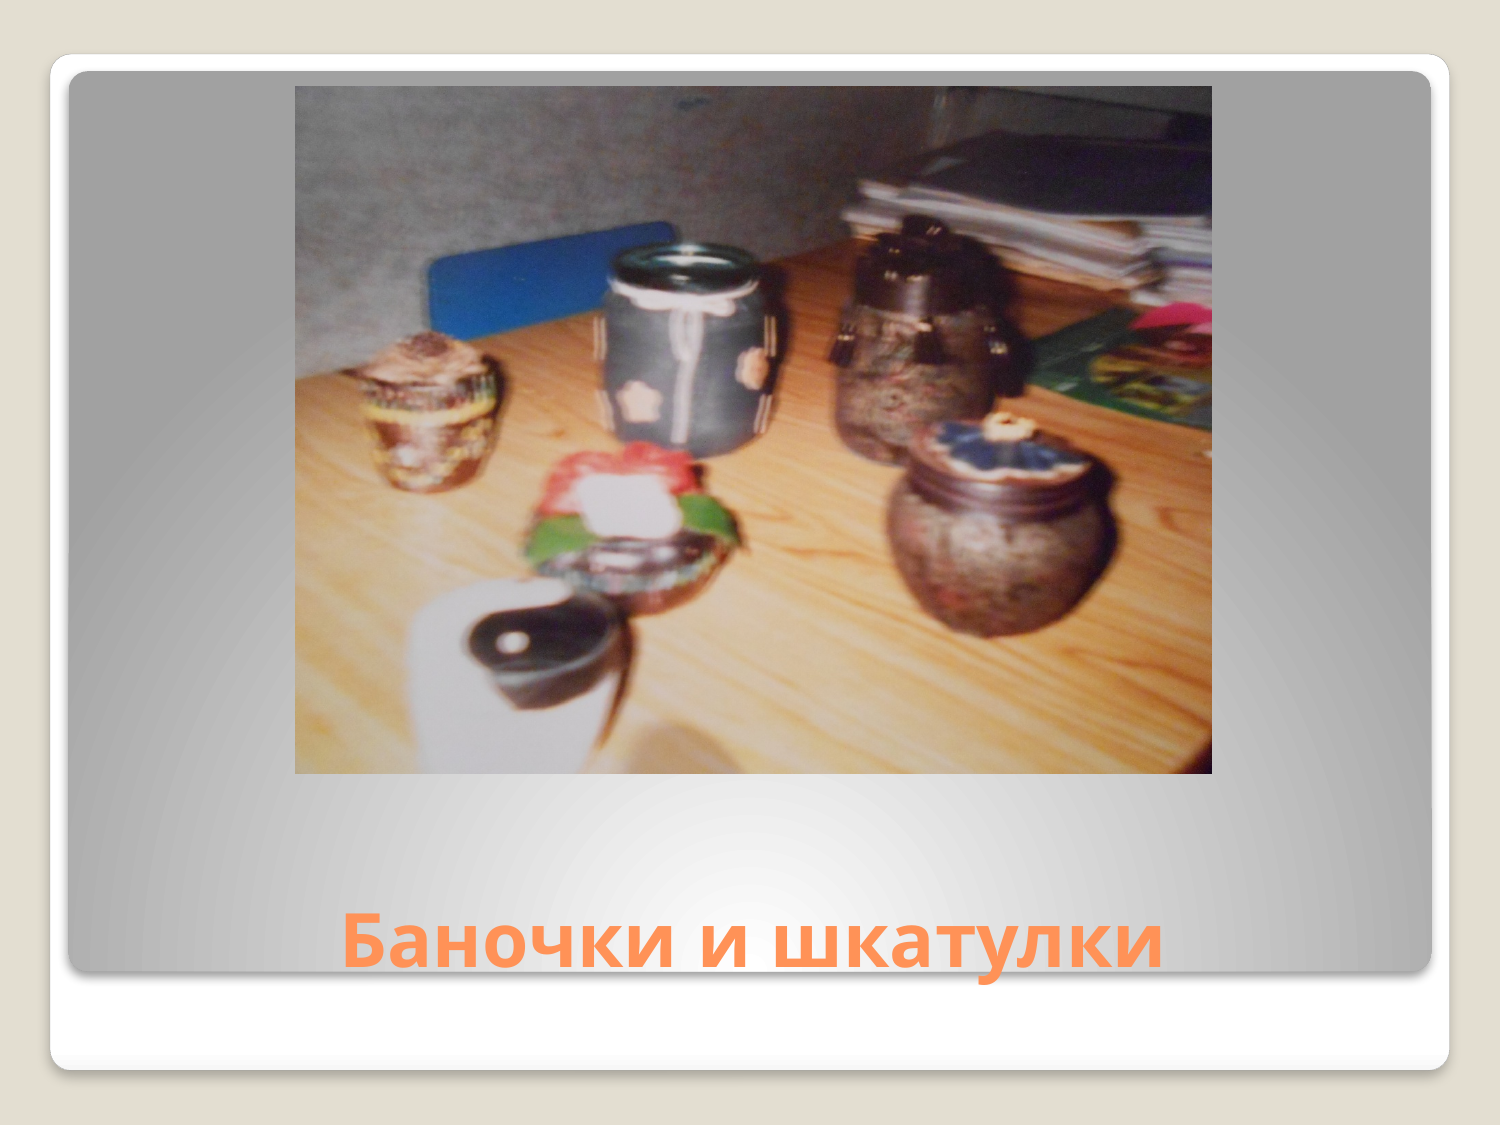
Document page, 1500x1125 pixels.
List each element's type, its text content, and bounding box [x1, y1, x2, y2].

title Баночки и шкатулки [82, 817, 1425, 990]
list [295, 86, 1212, 775]
